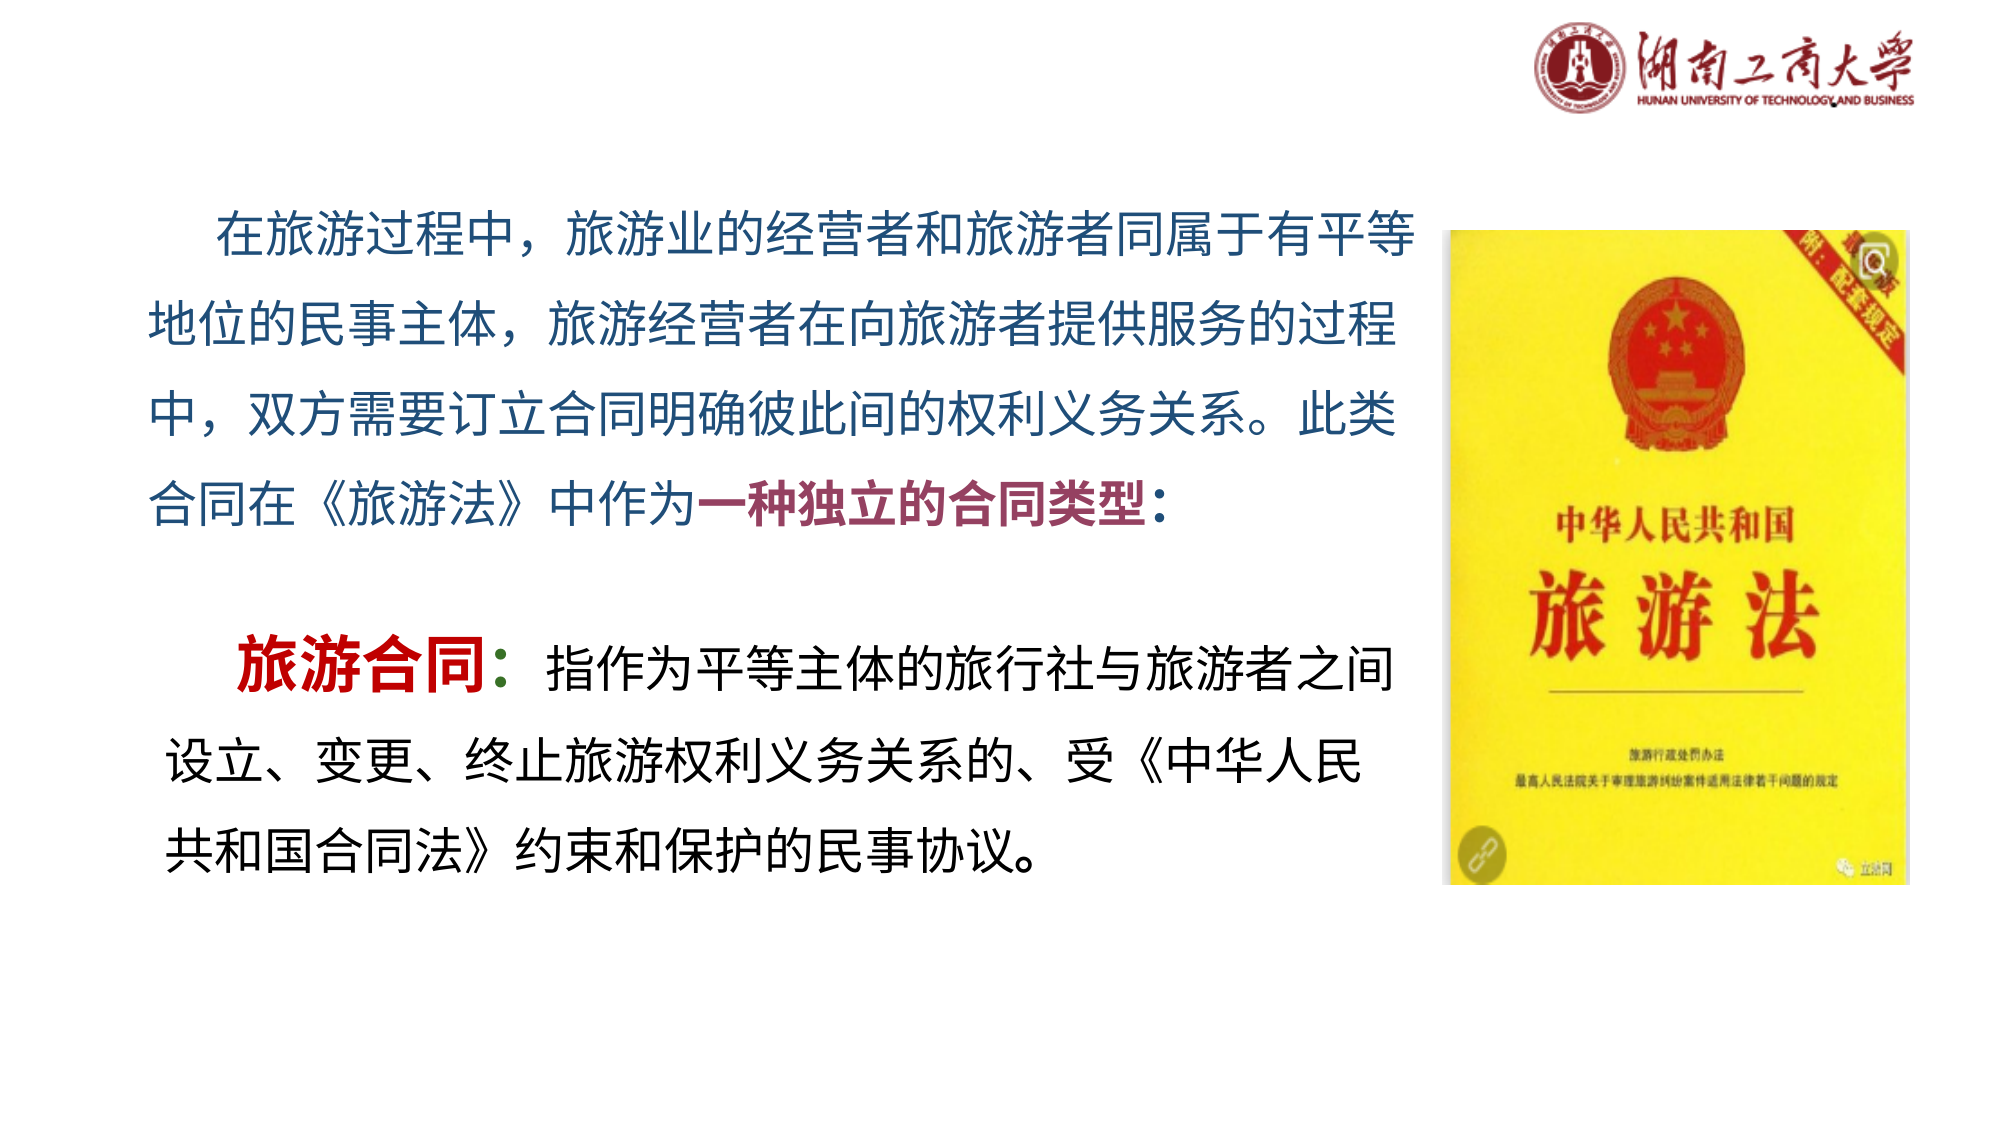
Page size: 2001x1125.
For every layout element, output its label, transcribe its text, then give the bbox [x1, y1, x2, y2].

text_box 在旅游过程中，旅游业的经营者和旅游者同属于有平等地位的民事主体，旅游经营者在向旅游者提供服务的过程中，双方需要订立合同明确彼此间的权利义务关系。此类合同在《旅游法》中作为一种独立的合同类型： [132, 164, 1443, 540]
picture [1442, 230, 1910, 885]
picture [1533, 21, 1922, 117]
text_box 旅游合同：指作为平等主体的旅行社与旅游者之间设立、变更、终止旅游权利义务关系的、受《中华人民共和国合同法》约束和保护的民事协议。 [150, 579, 1426, 955]
